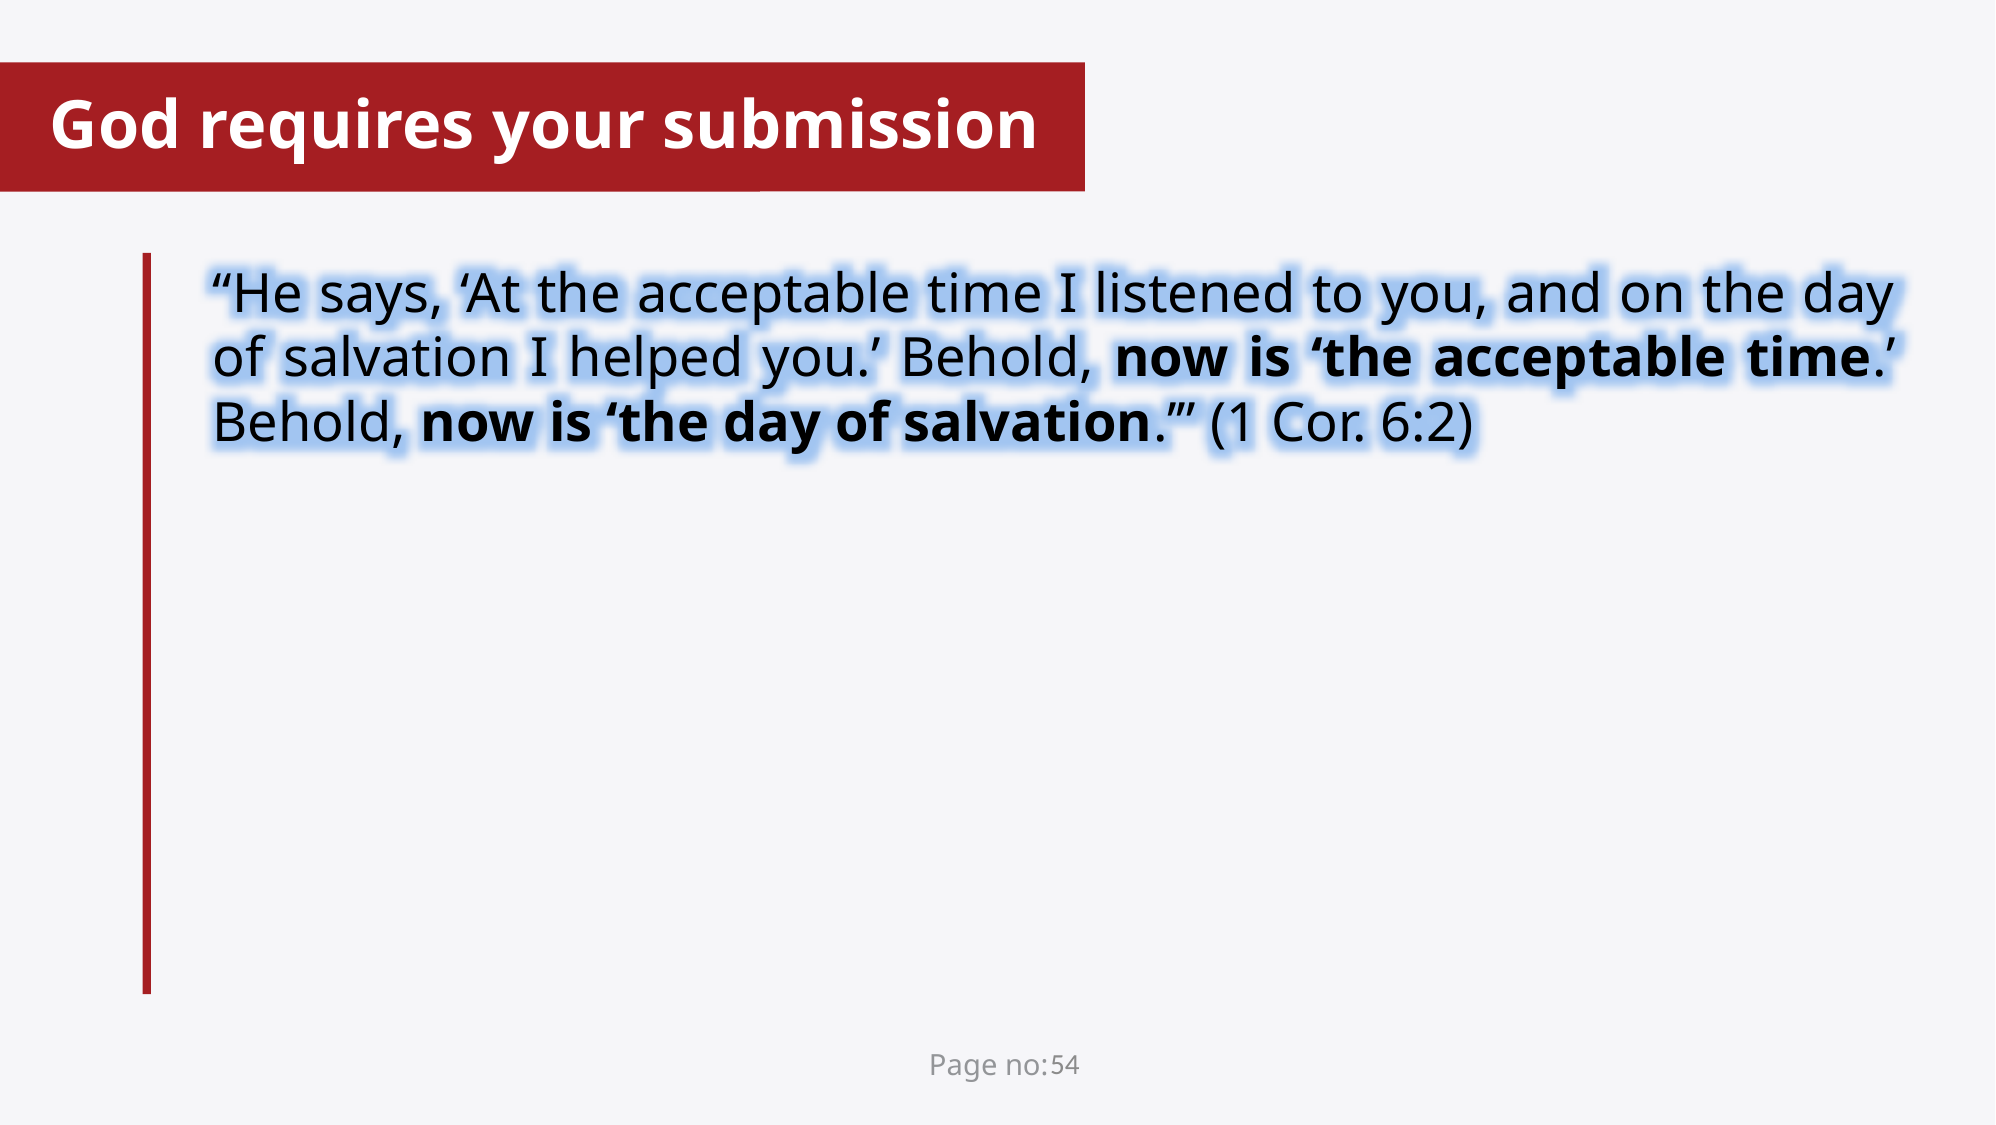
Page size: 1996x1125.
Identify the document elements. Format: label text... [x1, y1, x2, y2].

text_box “He says, ‘At the acceptable time I listened to you, and on the day of salvation I helped you.’ Behold, now is ‘the acceptable time.’ Behold, now is ‘the day of salvation.’” (1 Cor. 6:2) [198, 250, 1911, 461]
text_box [758, 60, 1087, 193]
text_box God requires your submission [34, 74, 1085, 170]
